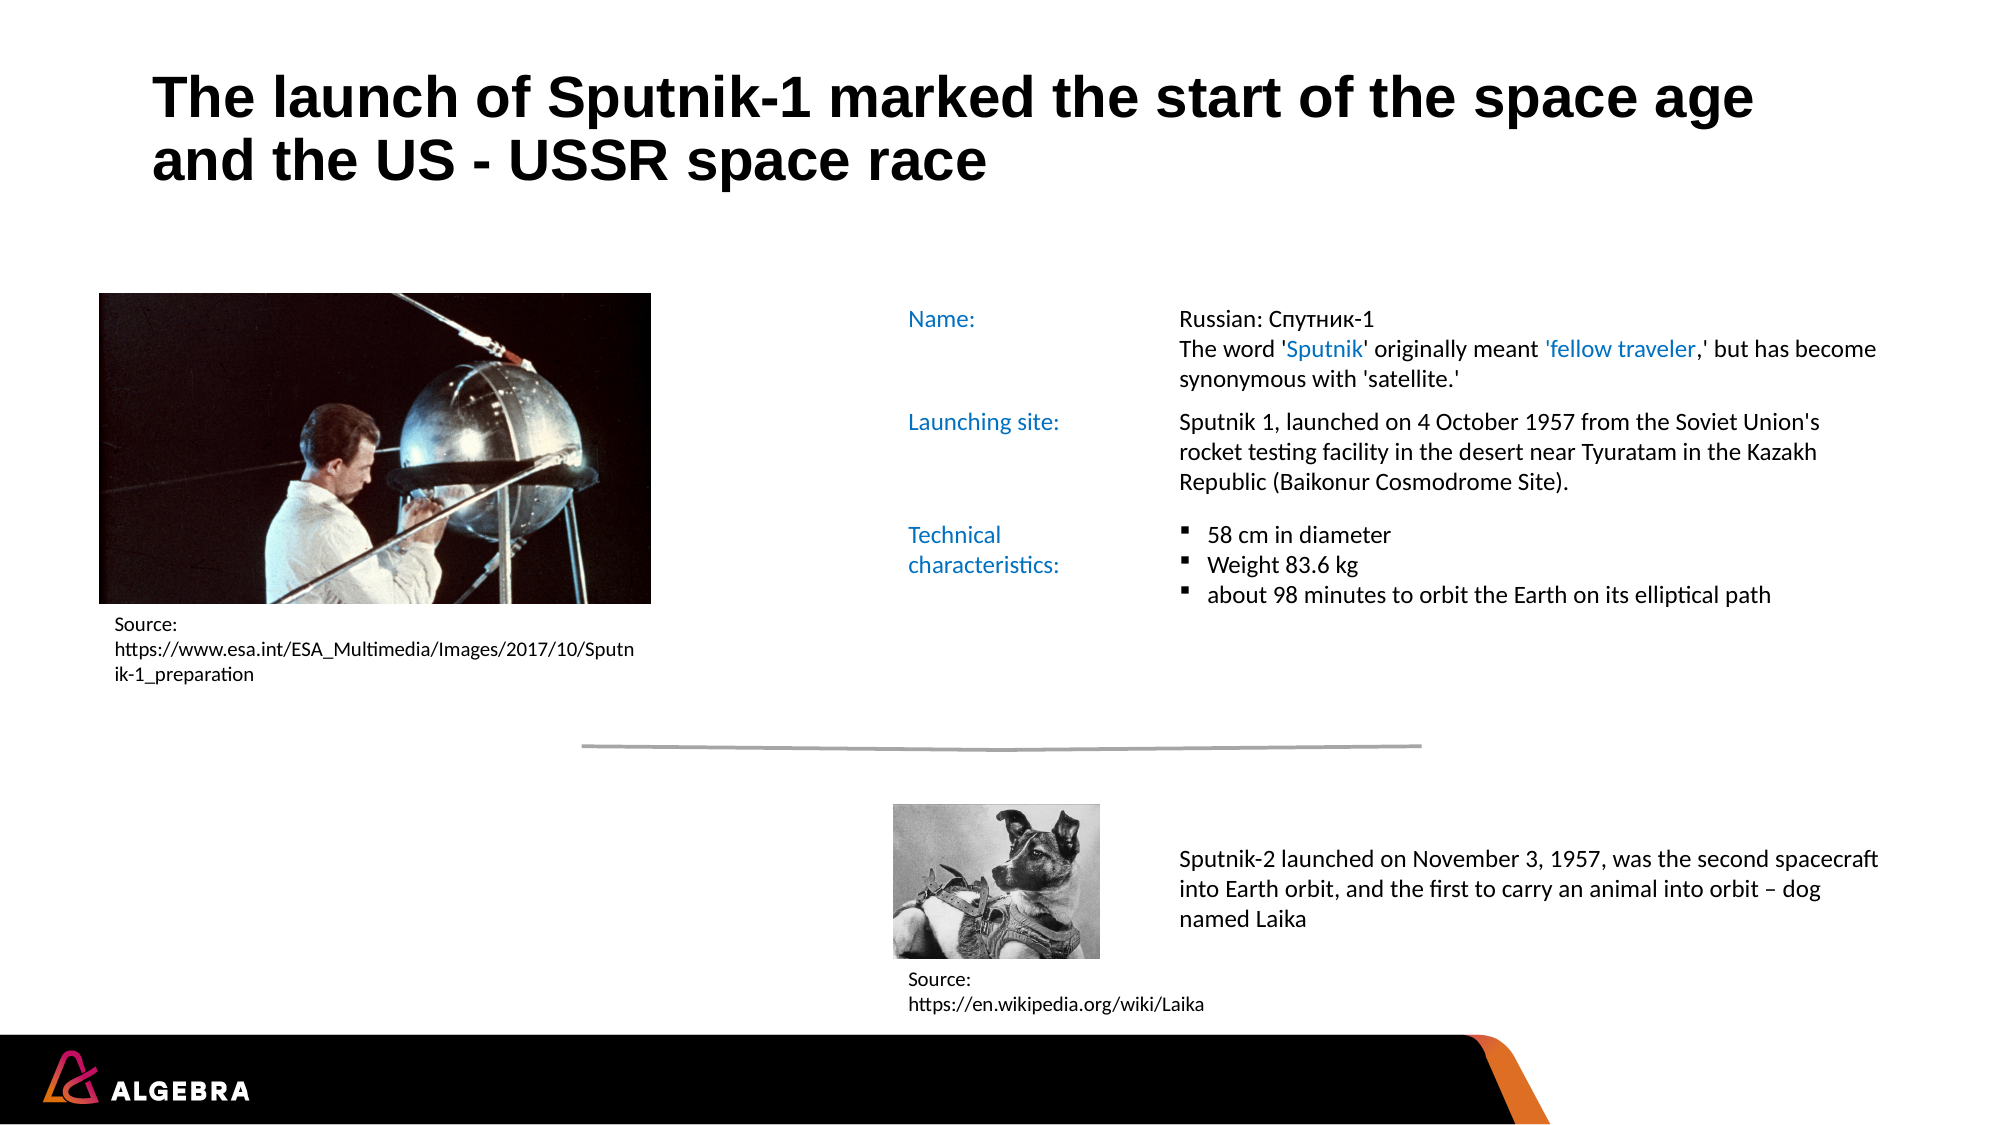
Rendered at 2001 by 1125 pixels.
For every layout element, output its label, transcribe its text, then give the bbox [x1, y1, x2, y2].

text_box Source: https://en.wikipedia.org/wiki/Laika [893, 957, 1248, 1025]
text_box Sputnik-2 launched on November 3, 1957, was the second spacecraft into Earth orbit, and the first to carry an animal into orbit – dog named Laika [1163, 834, 1901, 929]
text_box Russian: Спутник-1 The word 'Sputnik' originally meant 'fellow traveler,' but has become synonymous with 'satellite.' [1163, 294, 1901, 390]
text_box Launching site: [893, 397, 1107, 503]
text_box Technical characteristics: [893, 510, 1107, 616]
text_box Source: https://www.esa.int/ESA_Multimedia/Images/2017/10/Sputnik-1_preparation [99, 604, 651, 707]
text_box Name: [893, 294, 1107, 390]
picture [99, 293, 651, 604]
text_box Sputnik 1, launched on 4 October 1957 from the Soviet Union's rocket testing facility in the desert near Tyuratam in the Kazakh Republic (Baikonur Cosmodrome Site). [1163, 397, 1901, 503]
text_box 58 cm in diameter Weight 83.6 kg about 98 minutes to orbit the Earth on its elliptical path [1163, 510, 1901, 616]
picture [0, 1034, 1733, 1125]
picture [893, 804, 1100, 959]
text_box [580, 743, 1423, 753]
title The launch of Sputnik-1 marked the start of the space age and the US - USSR space race [137, 59, 1863, 278]
